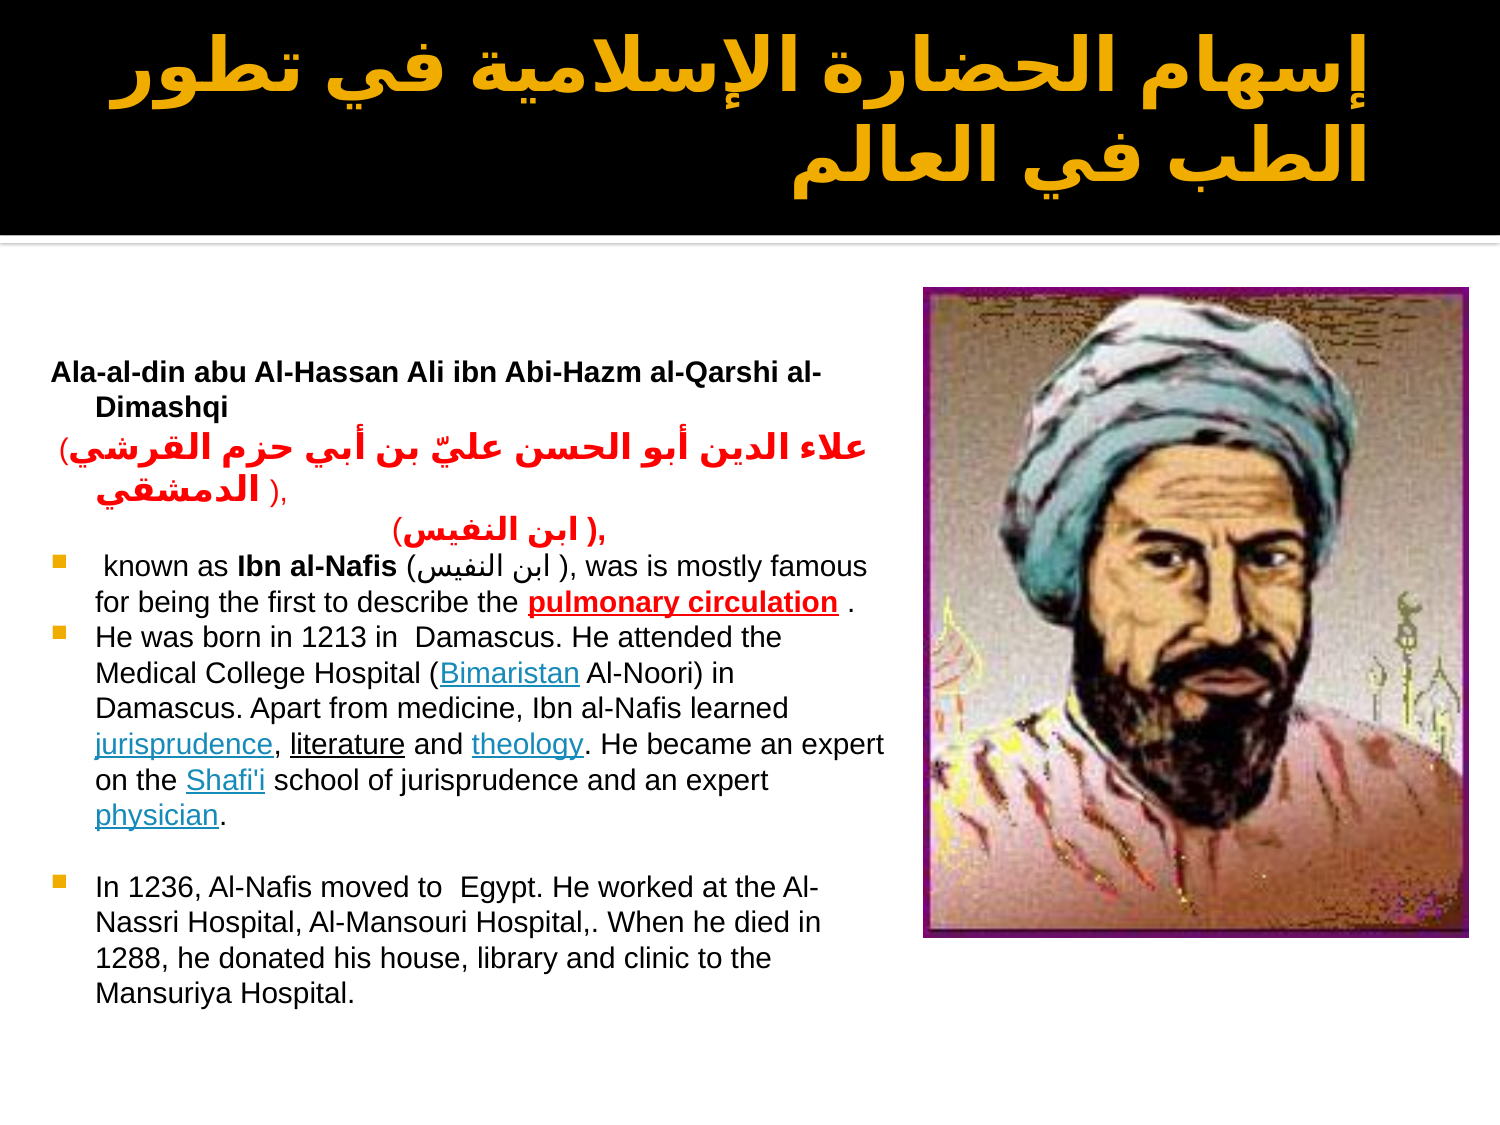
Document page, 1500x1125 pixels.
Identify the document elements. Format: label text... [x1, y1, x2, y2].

list Ala-al-din abu Al-Hassan Ali ibn Abi-Hazm al-Qarshi al-Dimashqi (علاء الدين أبو الحسن عليّ بن أبي حزم القرشي الدمشقي ), (ابن النفيس ), known as Ibn al-Nafis (ابن النفيس ), was is mostly famous for being the first to describe the pulmonary circulation . He was born in 1213 in Damascus. He attended the Medical College Hospital (Bimaristan Al-Noori) in Damascus. Apart from medicine, Ibn al-Nafis learned jurisprudence, literature and theology. He became an expert on the Shafi'i school of jurisprudence and an expert physician. In 1236, Al-Nafis moved to Egypt. He worked at the Al-Nassri Hospital, Al-Mansouri Hospital,. When he died in 1288, he donated his house, library and clinic to the Mansuriya Hospital. [24, 337, 900, 1050]
title ` إسهام الحضارة الإسلامية في تطور الطب في العالم [29, 3, 1380, 209]
picture [923, 287, 1469, 938]
